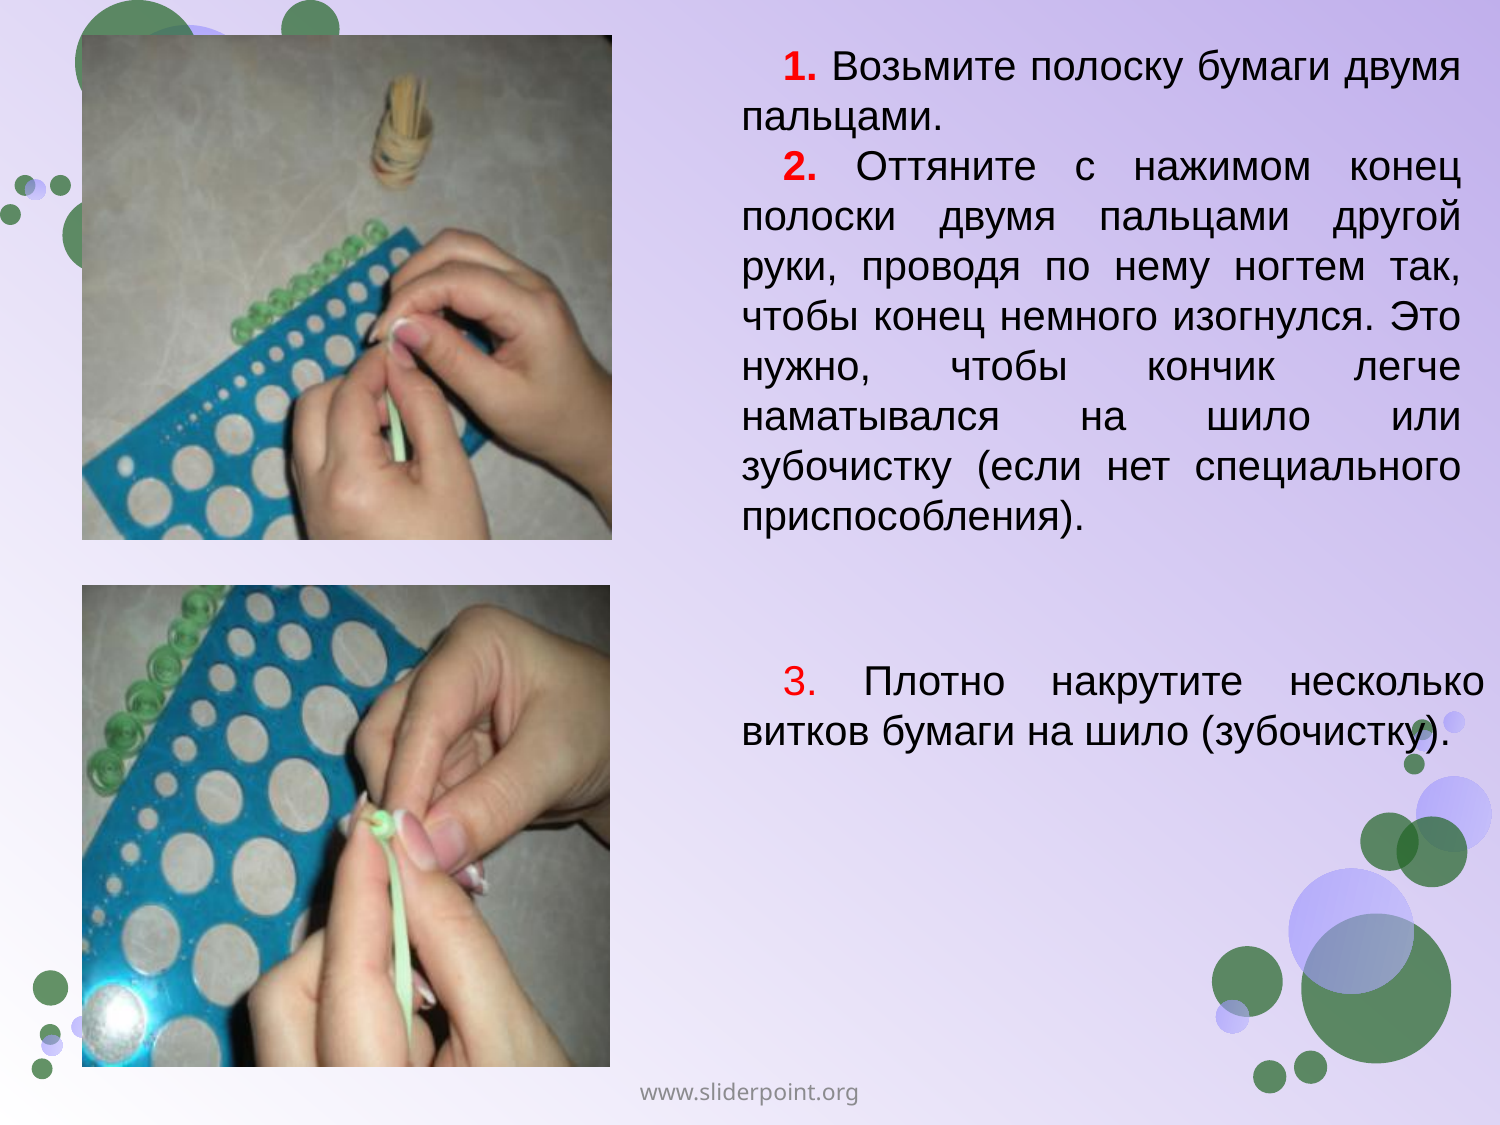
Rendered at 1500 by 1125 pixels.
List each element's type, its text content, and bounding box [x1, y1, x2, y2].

text_box 1. Возьмите полоску бумаги двумя пальцами. 2. Оттяните с нажимом конец полоски двумя пальцами другой руки, проводя по нему ногтем так, чтобы конец немного изогнулся. Это нужно, чтобы кончик легче наматывался на шило или зубочистку (если нет специального приспособления). [726, 31, 1477, 547]
text_box 3. Плотно накрутите несколько витков бумаги на шило (зубочистку). [726, 646, 1500, 762]
picture [81, 585, 610, 1067]
picture [81, 34, 612, 540]
footer www.sliderpoint.org [512, 1069, 988, 1113]
